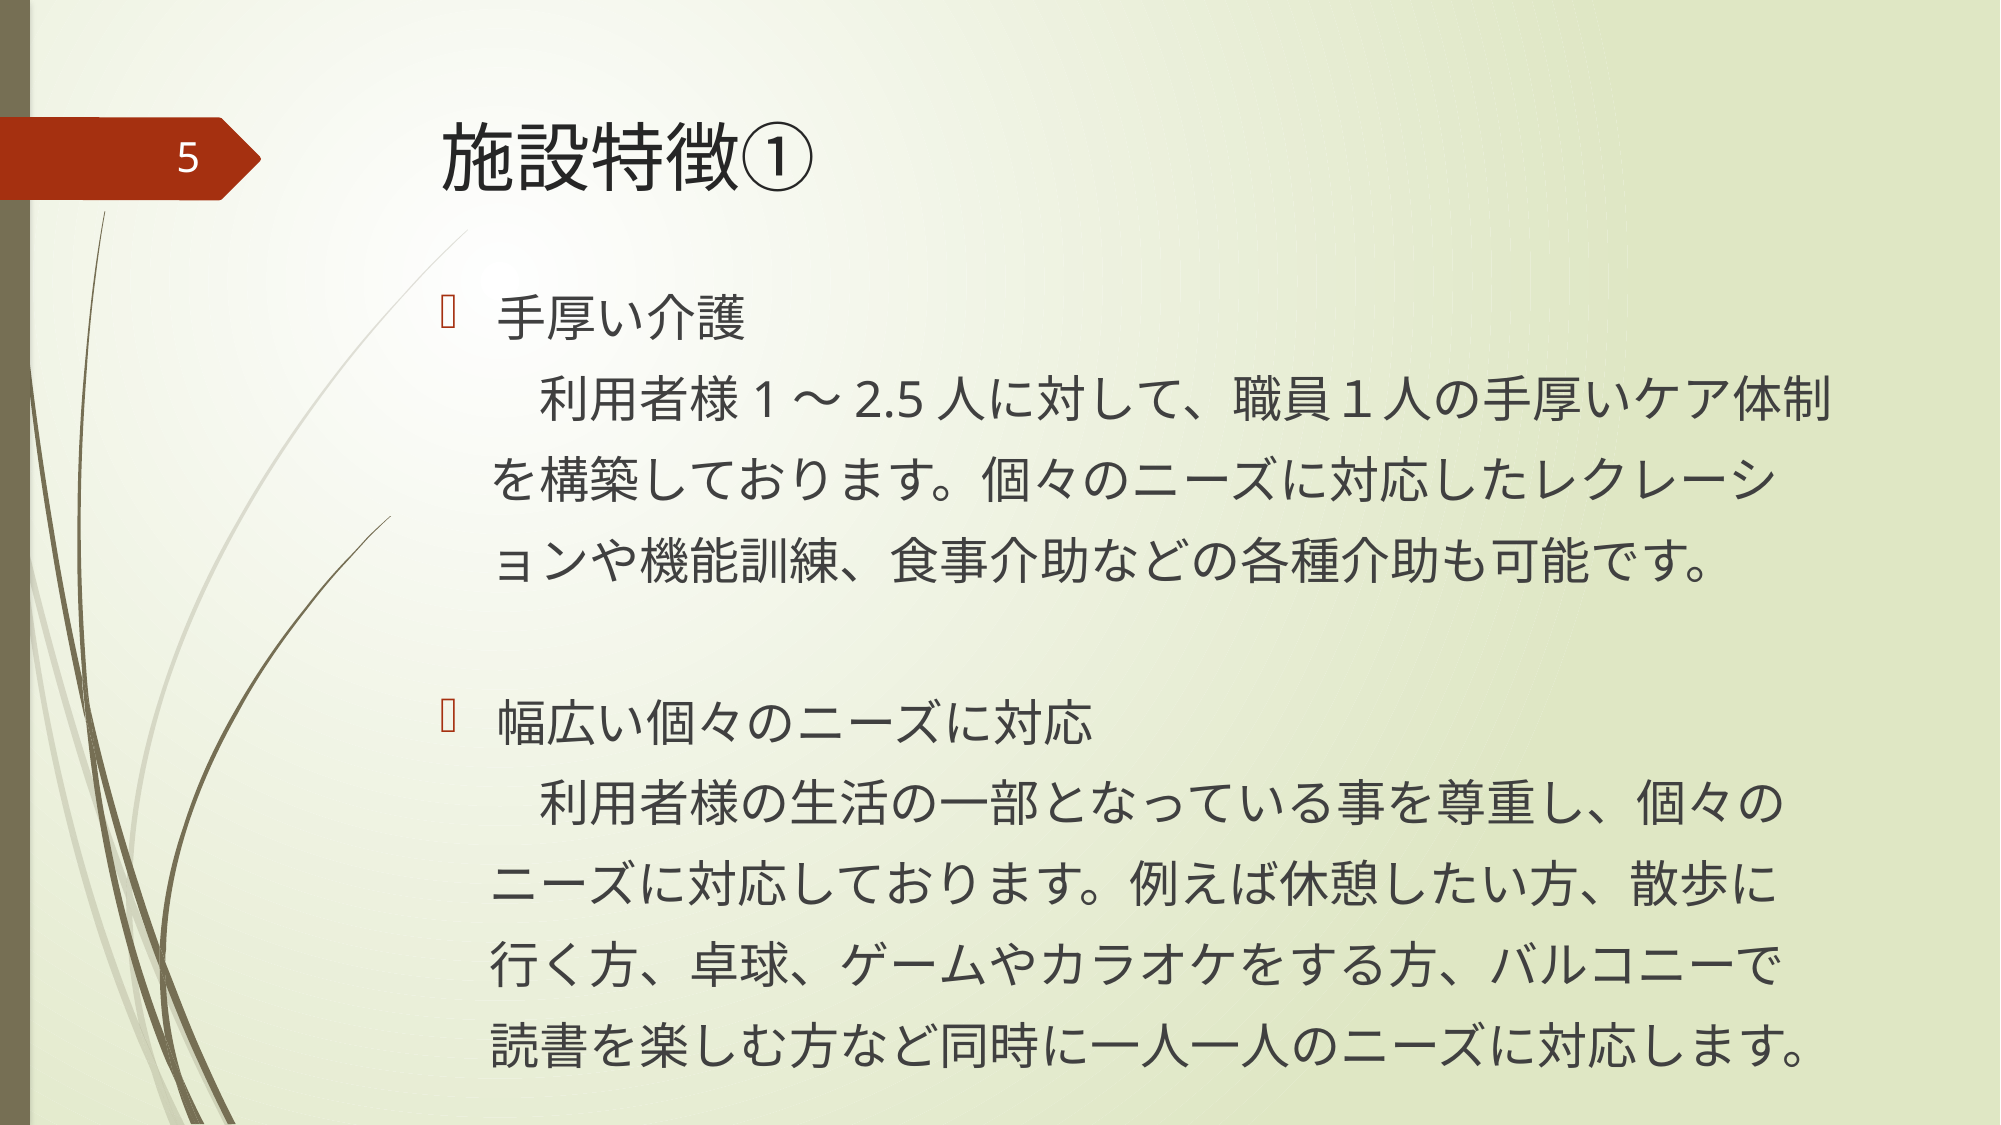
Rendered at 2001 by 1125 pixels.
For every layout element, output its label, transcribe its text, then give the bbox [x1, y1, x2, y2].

title 施設特徴① [425, 102, 1888, 279]
slide_number 5 [87, 129, 216, 190]
list 手厚い介護 利用者様1～2.5人に対して、職員１人の手厚いケア体制 を構築しております。個々のニーズに対応したレクレーシ ョンや機能訓練、食事介助などの各種介助も可能です。 幅広い個々のニーズに対応 利用者様の生活の一部となっている事を尊重し、個々の ニーズに対応しております。例えば休憩したい方、散歩に 行く方、卓球、ゲームやカラオケをする方、バルコニーで 読書を楽しむ方など同時に一人一人のニーズに対応します。 [424, 279, 1888, 1125]
